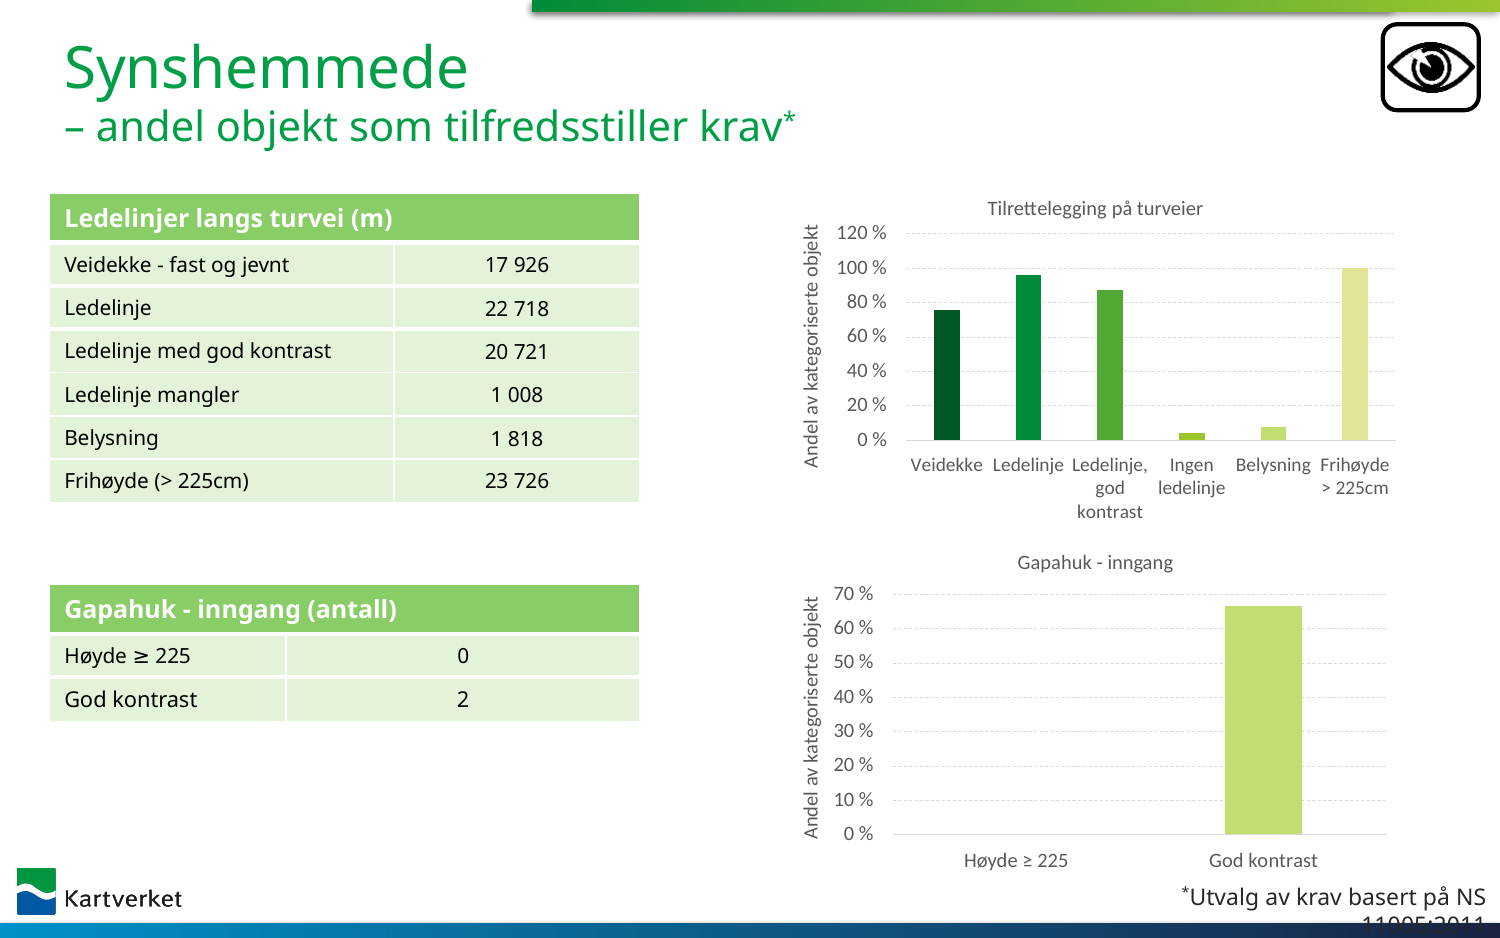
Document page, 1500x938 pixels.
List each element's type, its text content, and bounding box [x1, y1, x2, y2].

text_box Synshemmede – andel objekt som tilfredsstiller krav* [49, 24, 1431, 158]
table_cell Høyde ≥ 225 [50, 636, 285, 675]
table_cell God kontrast [50, 679, 285, 721]
table_cell 1 008 [395, 373, 639, 415]
text_box *Utvalg av krav basert på NS 11005:2011 [1068, 873, 1500, 938]
table_cell Ledelinje mangler [50, 373, 393, 415]
table_cell 23 726 [395, 460, 639, 502]
table_cell Ledelinje med god kontrast [50, 331, 393, 372]
table_cell Frihøyde (> 225cm) [50, 460, 393, 502]
table_cell Ledelinje [50, 288, 393, 327]
table_cell 0 [287, 636, 639, 675]
table_cell 1 818 [395, 417, 639, 458]
picture [791, 541, 1400, 880]
table_header Ledelinjer langs turvei (m) [50, 194, 639, 240]
table_cell 2 [287, 679, 639, 721]
table_cell 20 721 [395, 331, 639, 372]
table_cell 22 718 [395, 288, 639, 327]
table_cell Belysning [50, 417, 393, 458]
table_cell Veidekke - fast og jevnt [50, 245, 393, 284]
table_cell 17 926 [395, 245, 639, 284]
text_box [1382, 24, 1480, 111]
picture [791, 187, 1400, 526]
table_header Gapahuk - inngang (antall) [50, 585, 639, 632]
